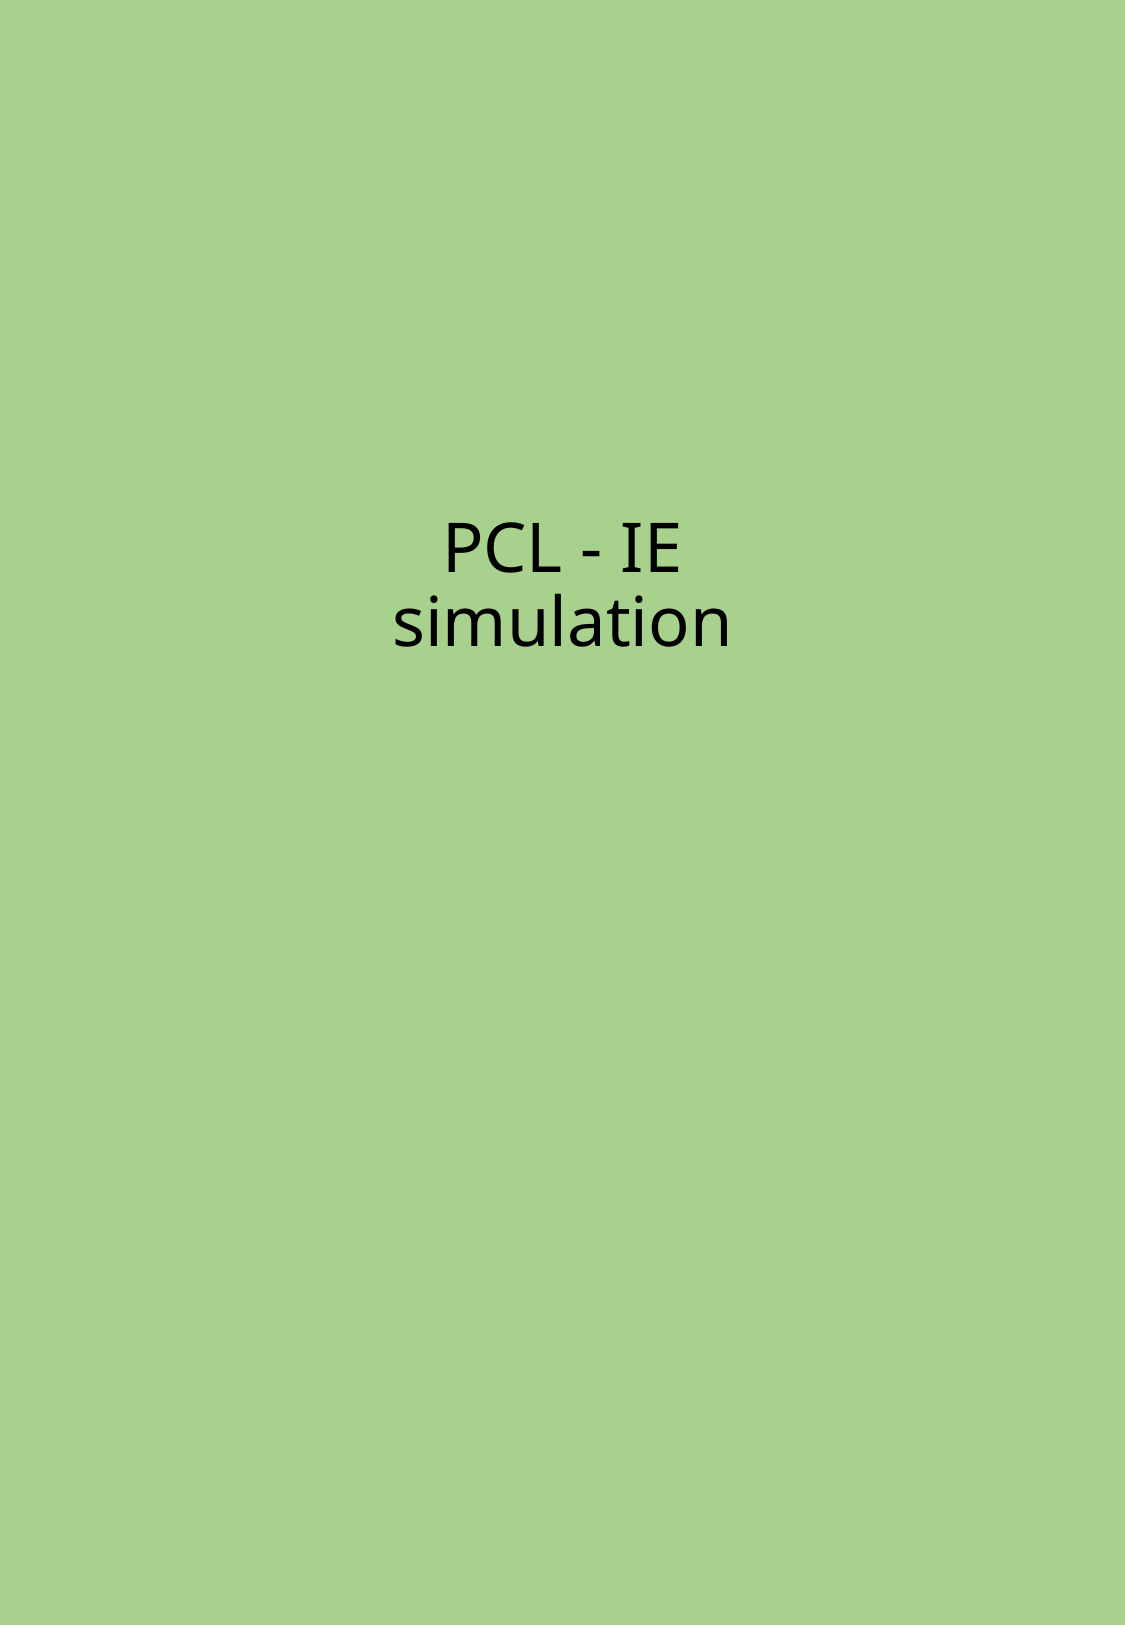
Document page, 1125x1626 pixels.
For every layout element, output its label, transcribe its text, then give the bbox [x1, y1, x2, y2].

title PCL - IE simulation [269, 430, 856, 745]
